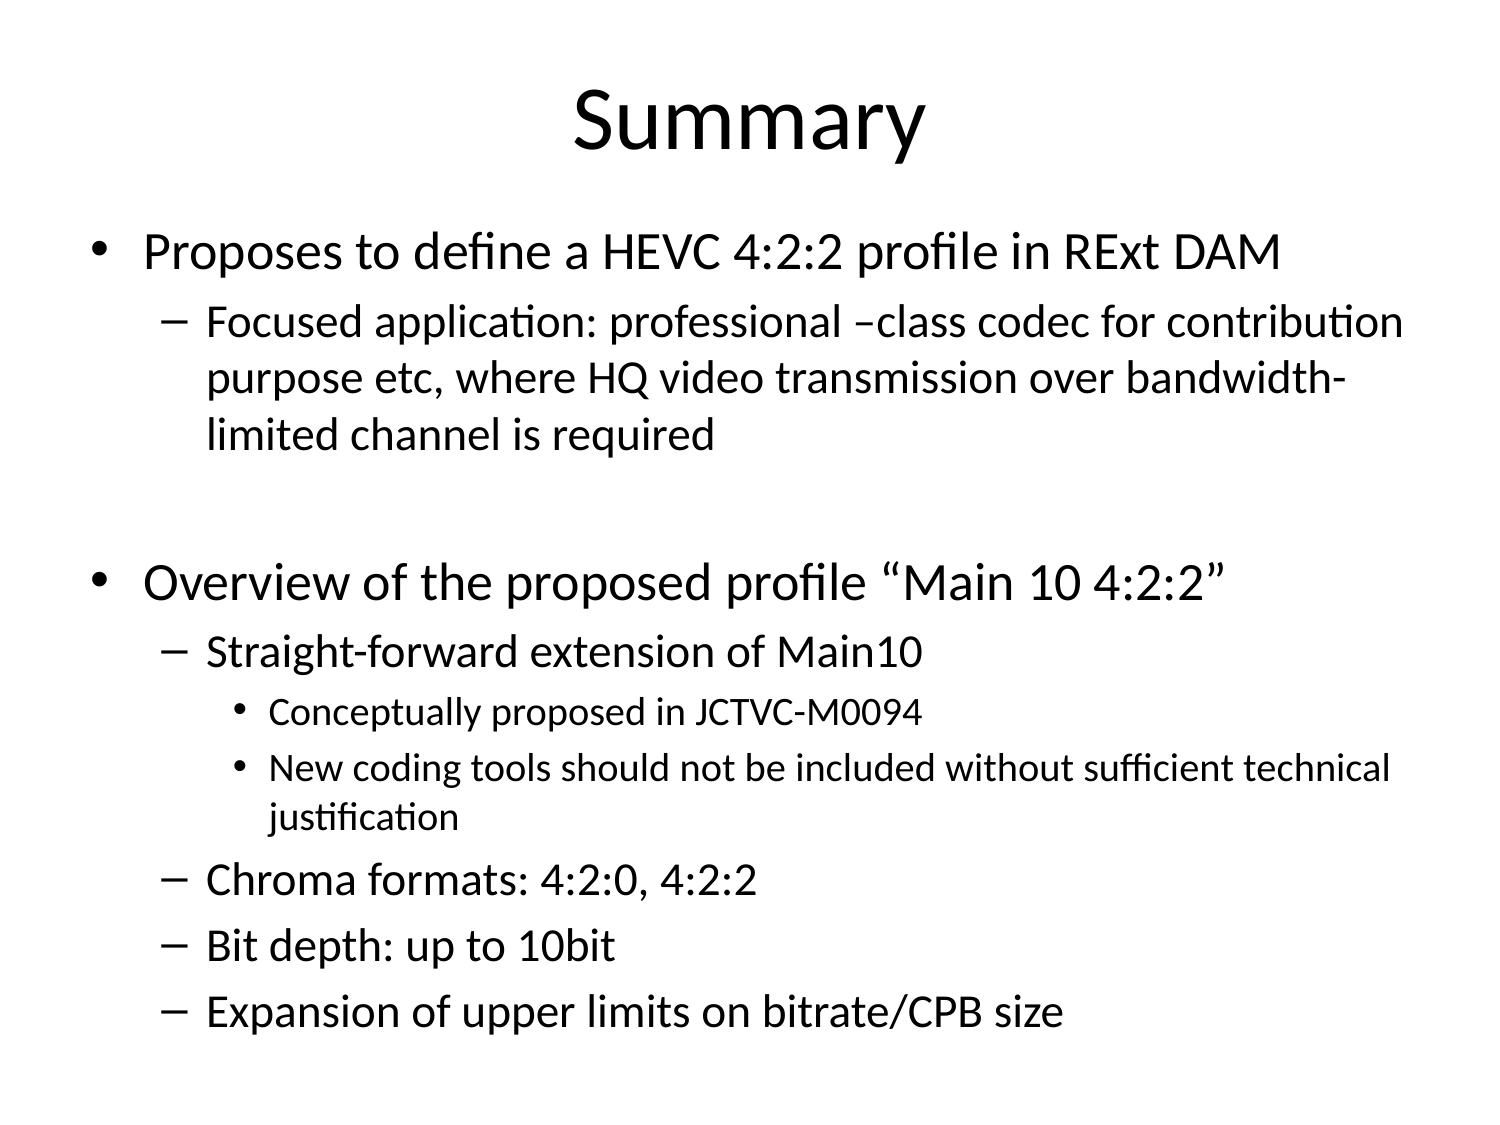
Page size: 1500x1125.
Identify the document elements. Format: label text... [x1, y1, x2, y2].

list Proposes to define a HEVC 4:2:2 profile in RExt DAM Focused application: professional –class codec for contribution purpose etc, where HQ video transmission over bandwidth-limited channel is required Overview of the proposed profile “Main 10 4:2:2” Straight-forward extension of Main10 Conceptually proposed in JCTVC-M0094 New coding tools should not be included without sufficient technical justification Chroma formats: 4:2:0, 4:2:2 Bit depth: up to 10bit Expansion of upper limits on bitrate/CPB size [75, 208, 1425, 1059]
title Summary [75, 19, 1425, 207]
